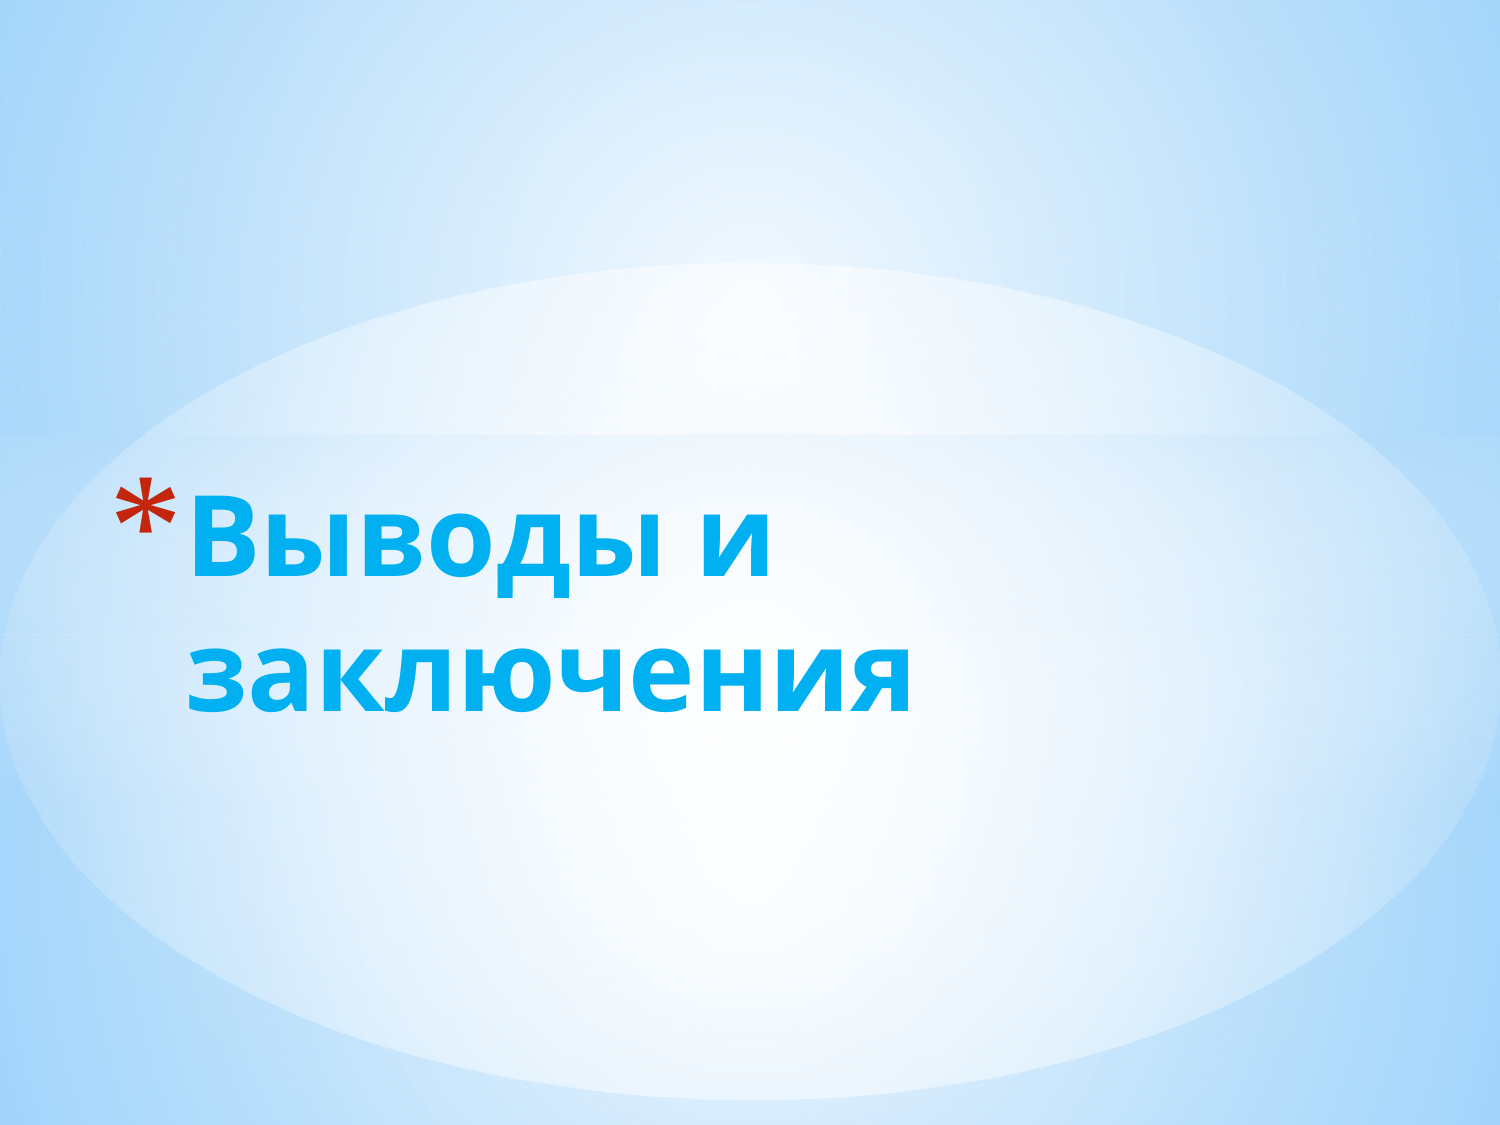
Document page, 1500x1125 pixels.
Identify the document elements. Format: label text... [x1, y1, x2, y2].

title Выводы и заключения [64, 456, 1436, 808]
